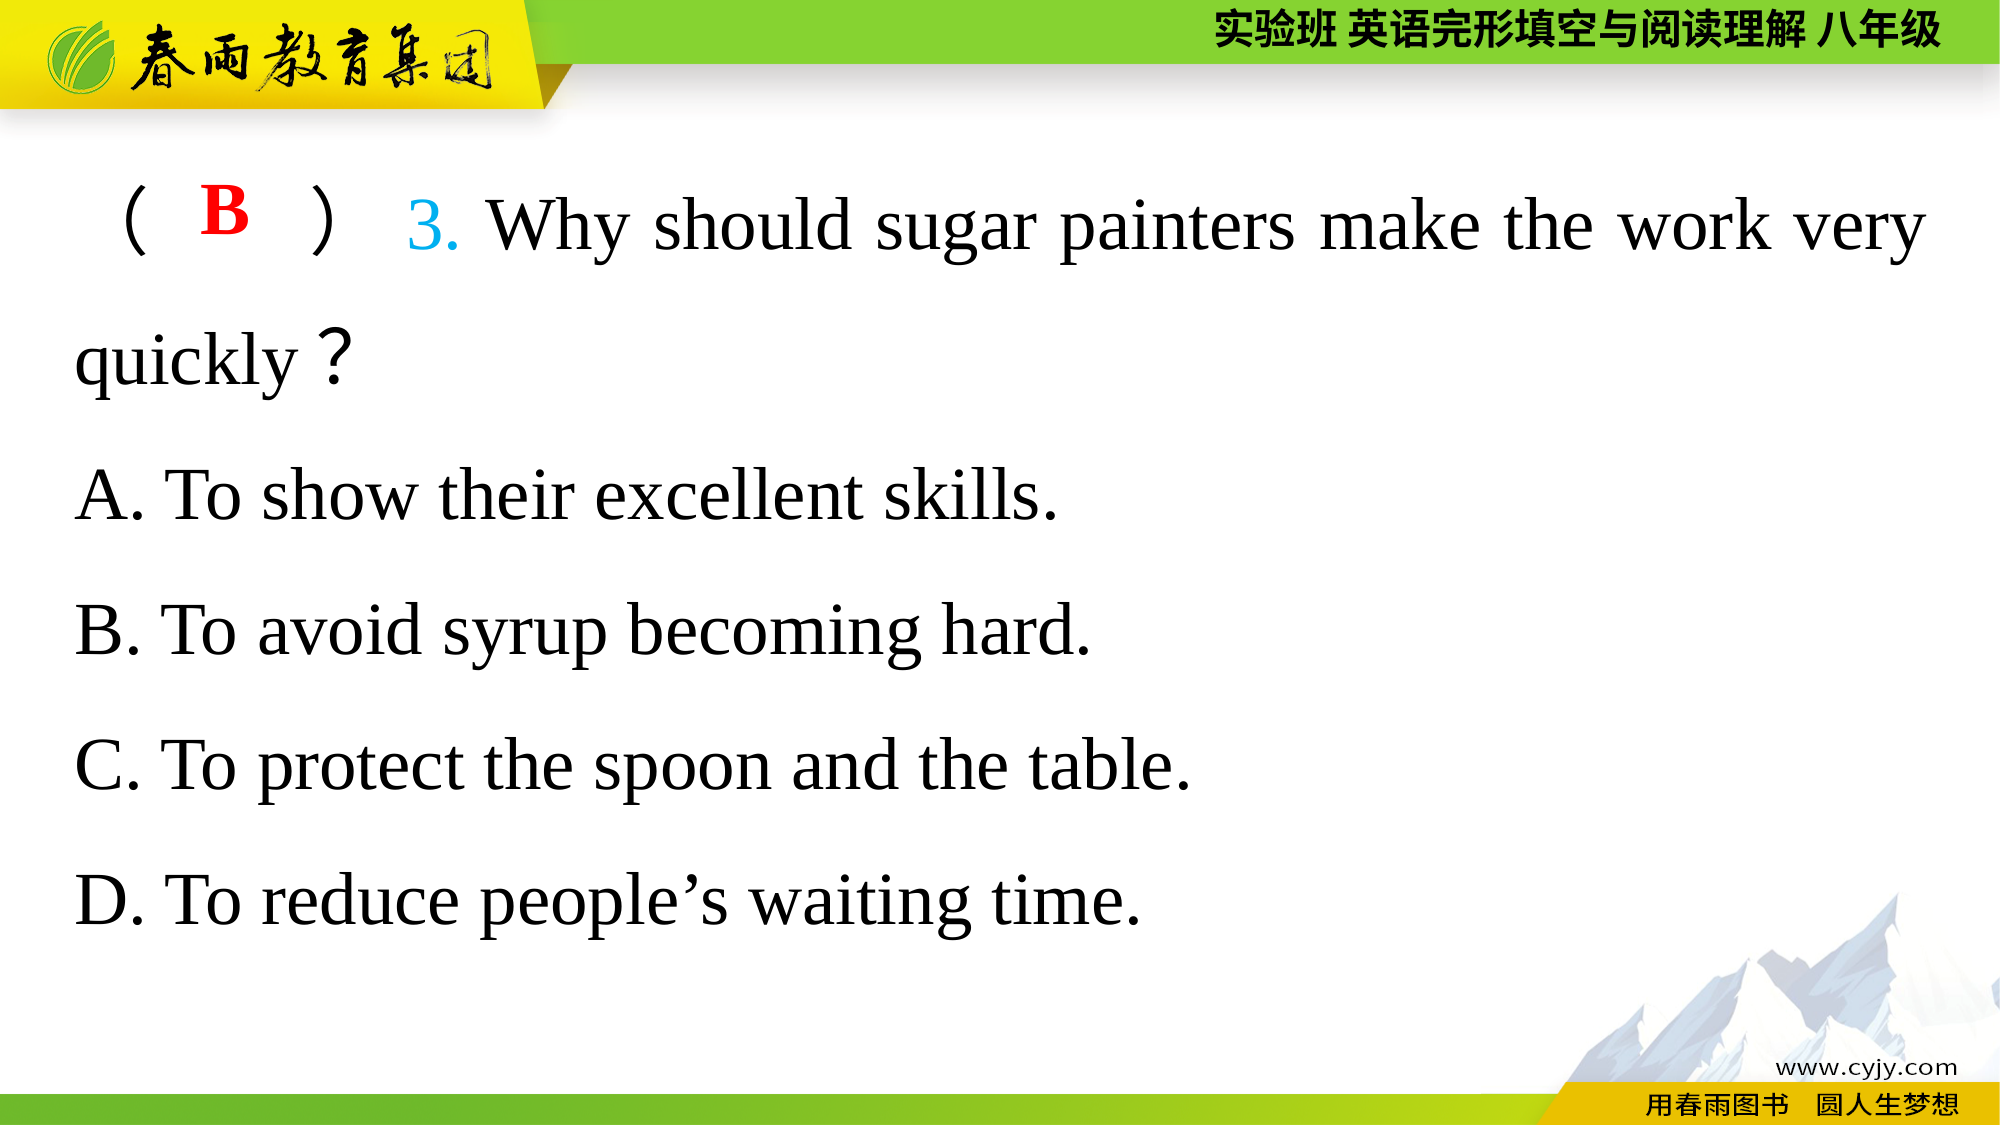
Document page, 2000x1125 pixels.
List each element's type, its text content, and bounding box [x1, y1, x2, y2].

text_box B [185, 151, 266, 257]
list （ ）3. Why should sugar painters make the work very quickly？ A. To show their excellent skills. B. To avoid syrup becoming hard. C. To protect the spoon and the table. D. To reduce people’s waiting time. [59, 122, 1944, 956]
picture [0, 0, 2000, 1125]
